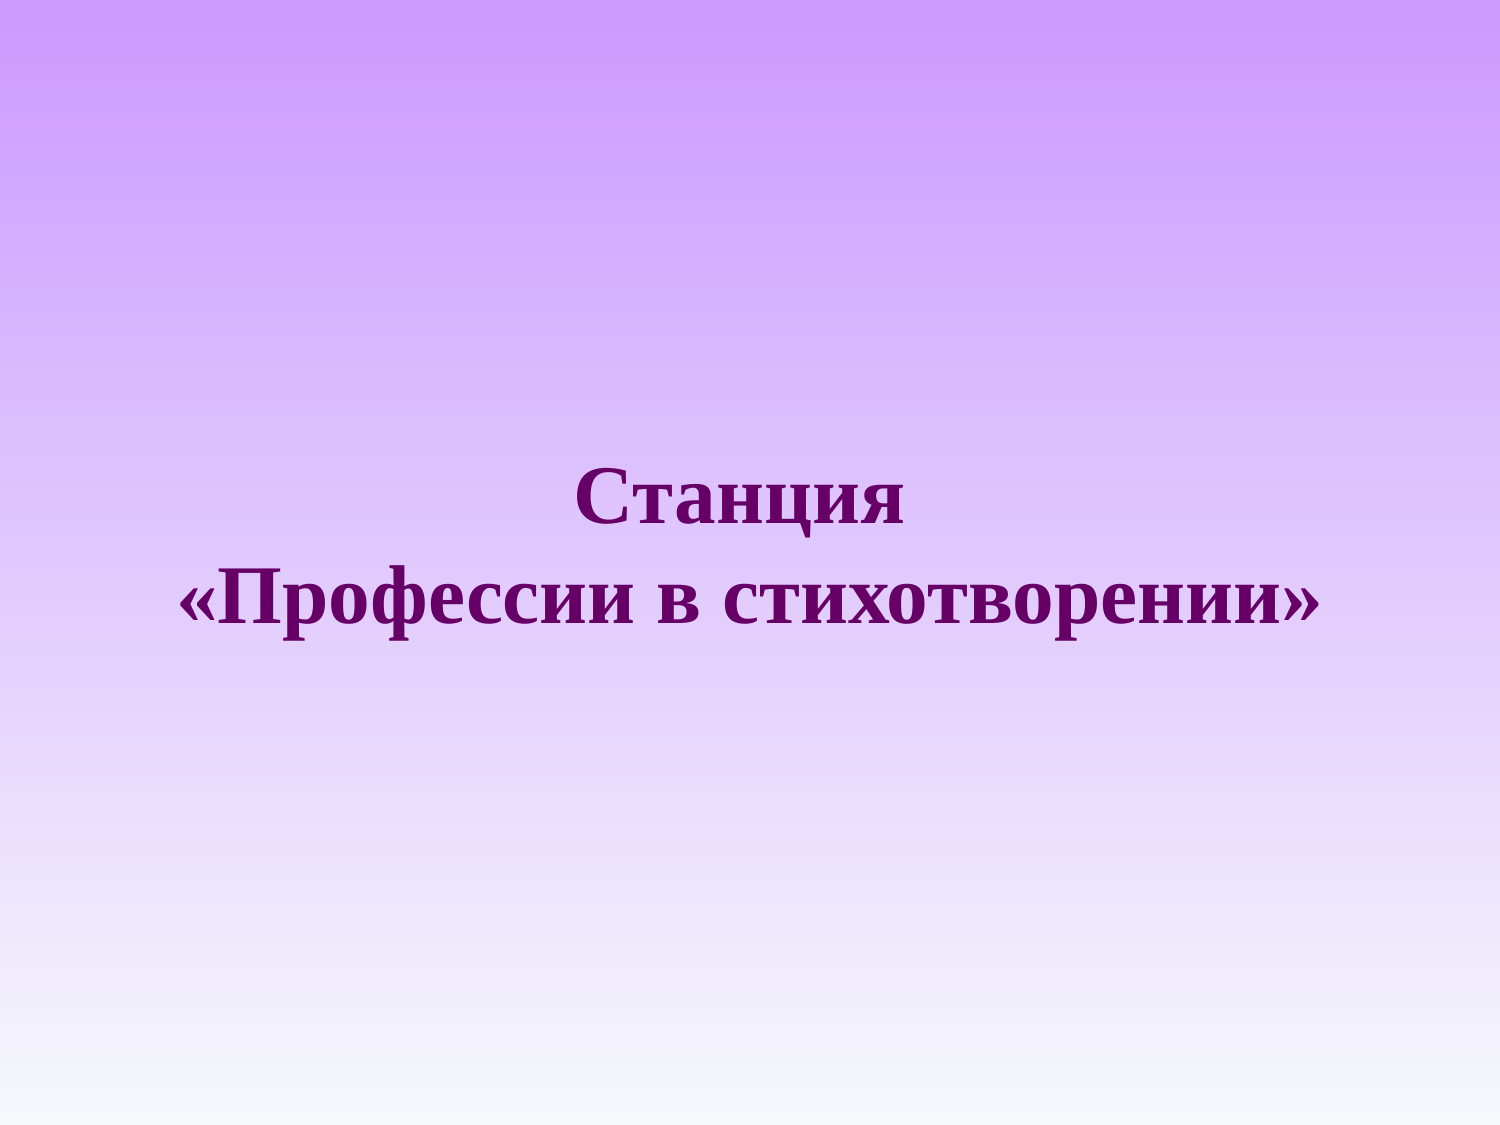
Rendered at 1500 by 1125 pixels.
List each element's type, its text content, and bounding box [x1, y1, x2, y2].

text_box Станция «Профессии в стихотворении» [41, 432, 1459, 648]
